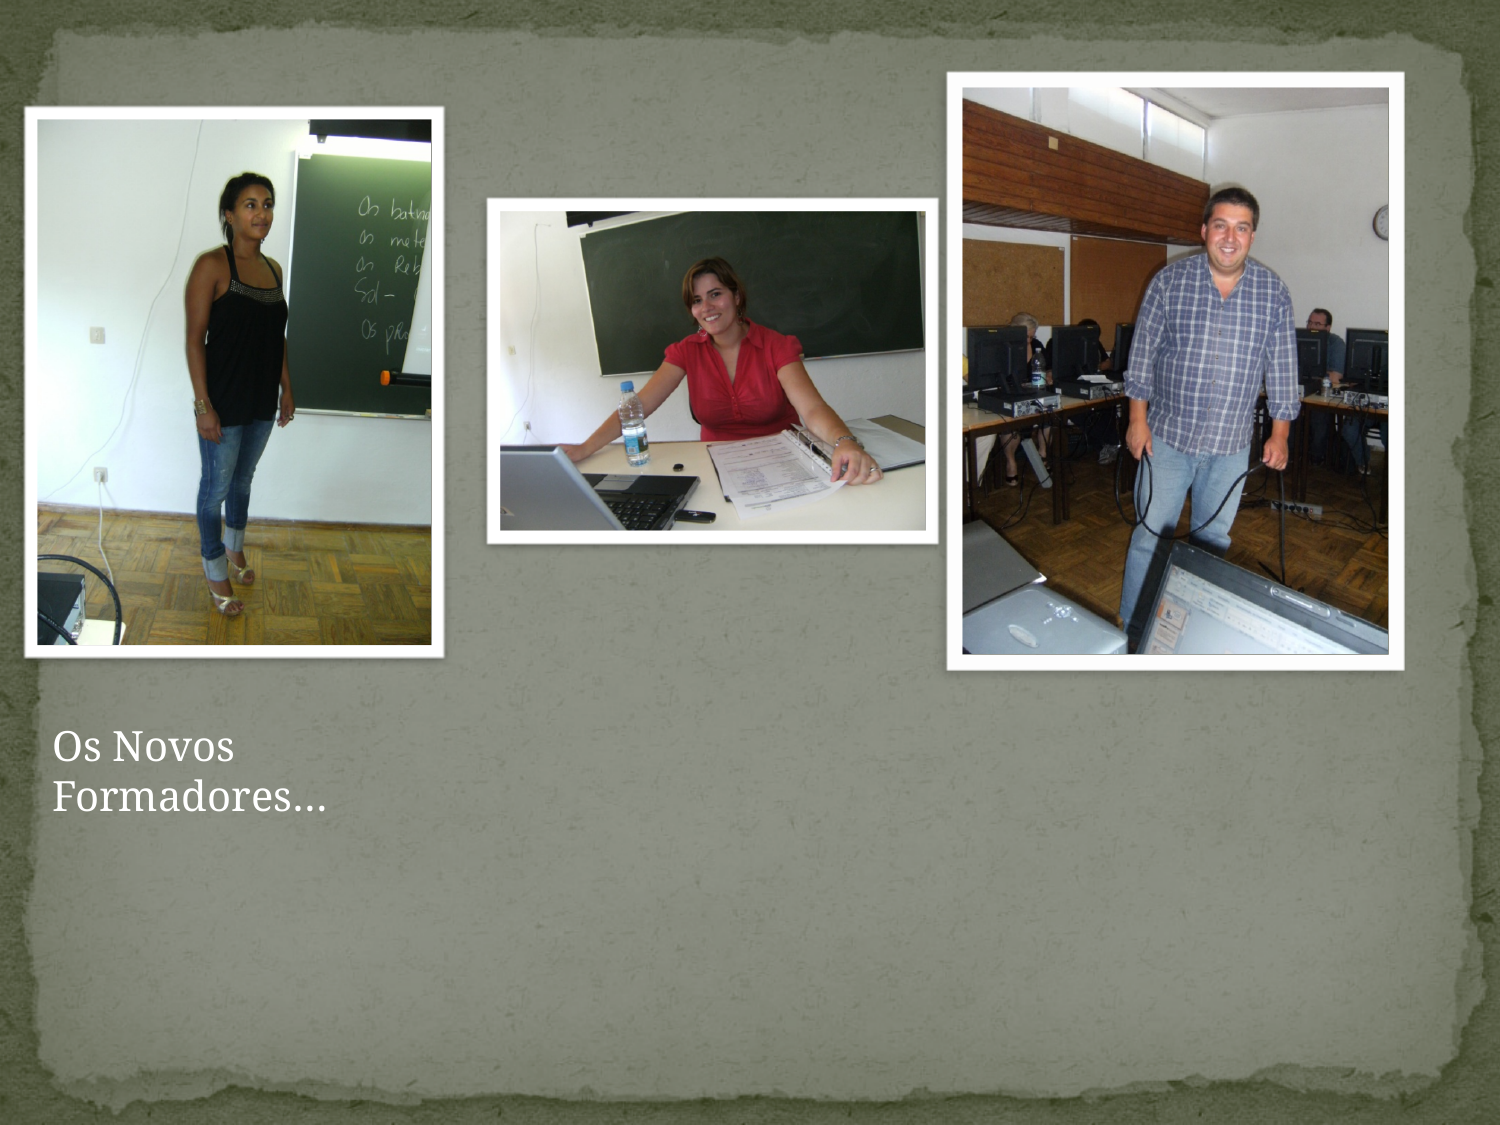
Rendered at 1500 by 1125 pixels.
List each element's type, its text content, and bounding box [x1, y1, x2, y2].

picture [500, 212, 925, 530]
picture [38, 120, 431, 645]
list Os Novos Formadores… [37, 712, 463, 925]
picture [963, 88, 1388, 655]
